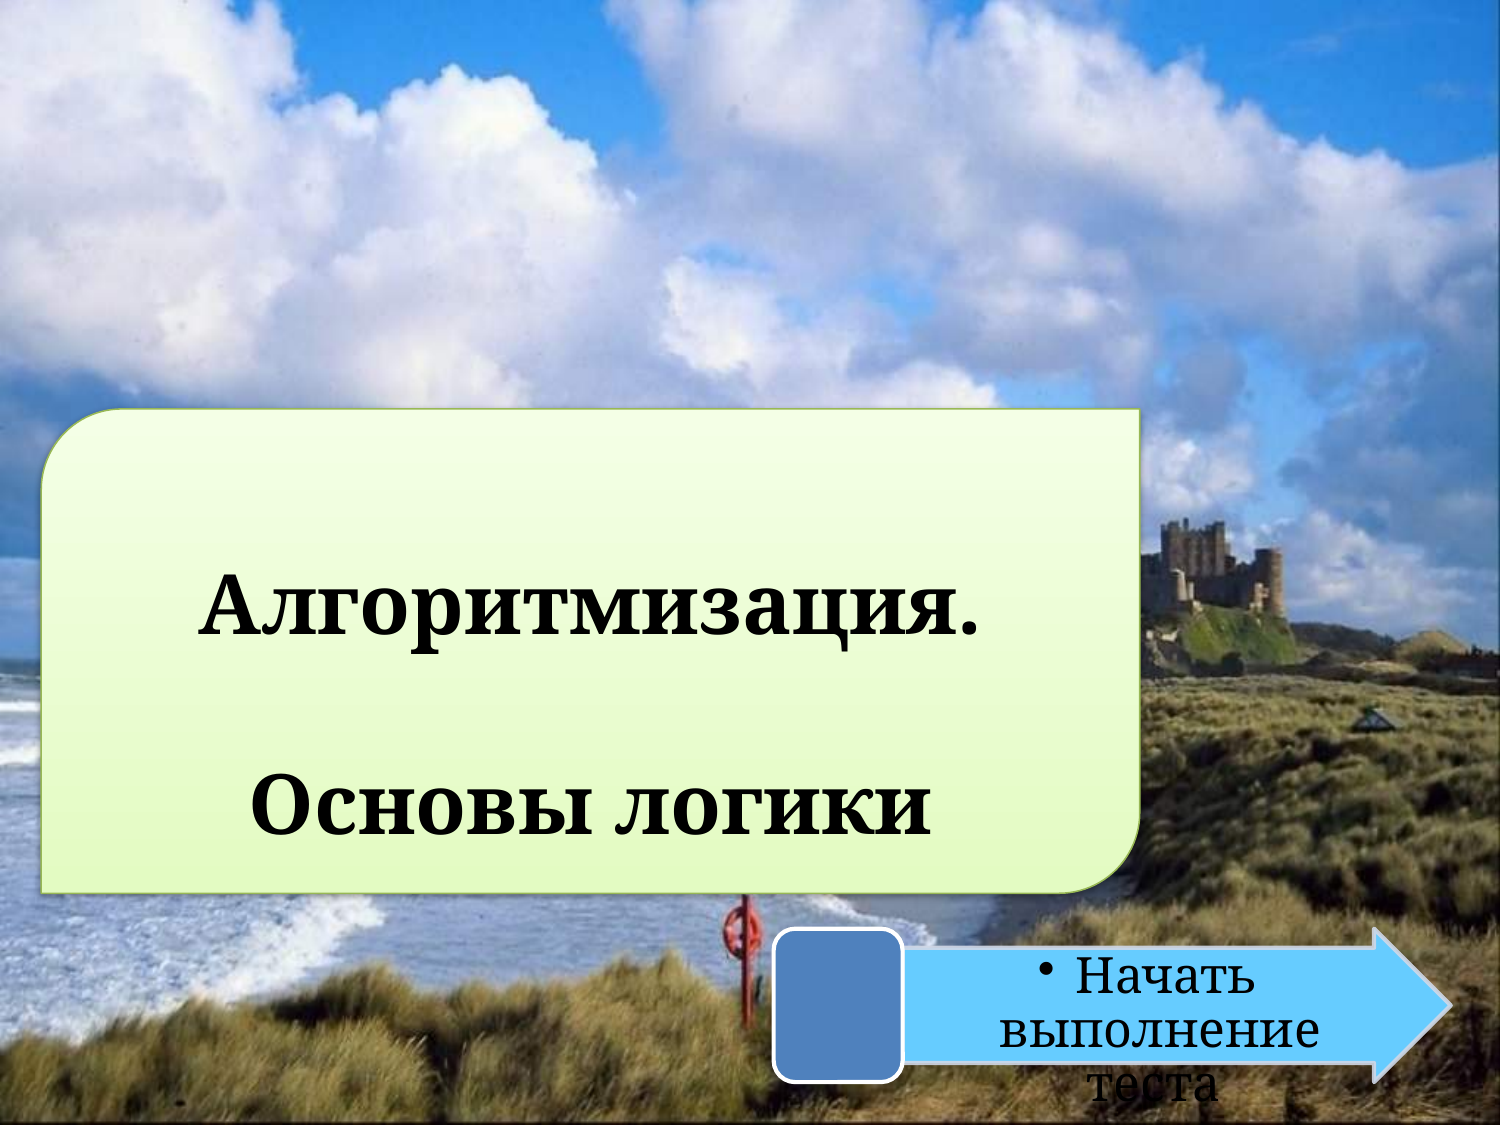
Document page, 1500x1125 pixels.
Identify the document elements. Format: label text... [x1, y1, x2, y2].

picture [0, 0, 1500, 1125]
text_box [761, 928, 1463, 1083]
text_box Алгоритмизация. Основы логики [40, 408, 1141, 895]
